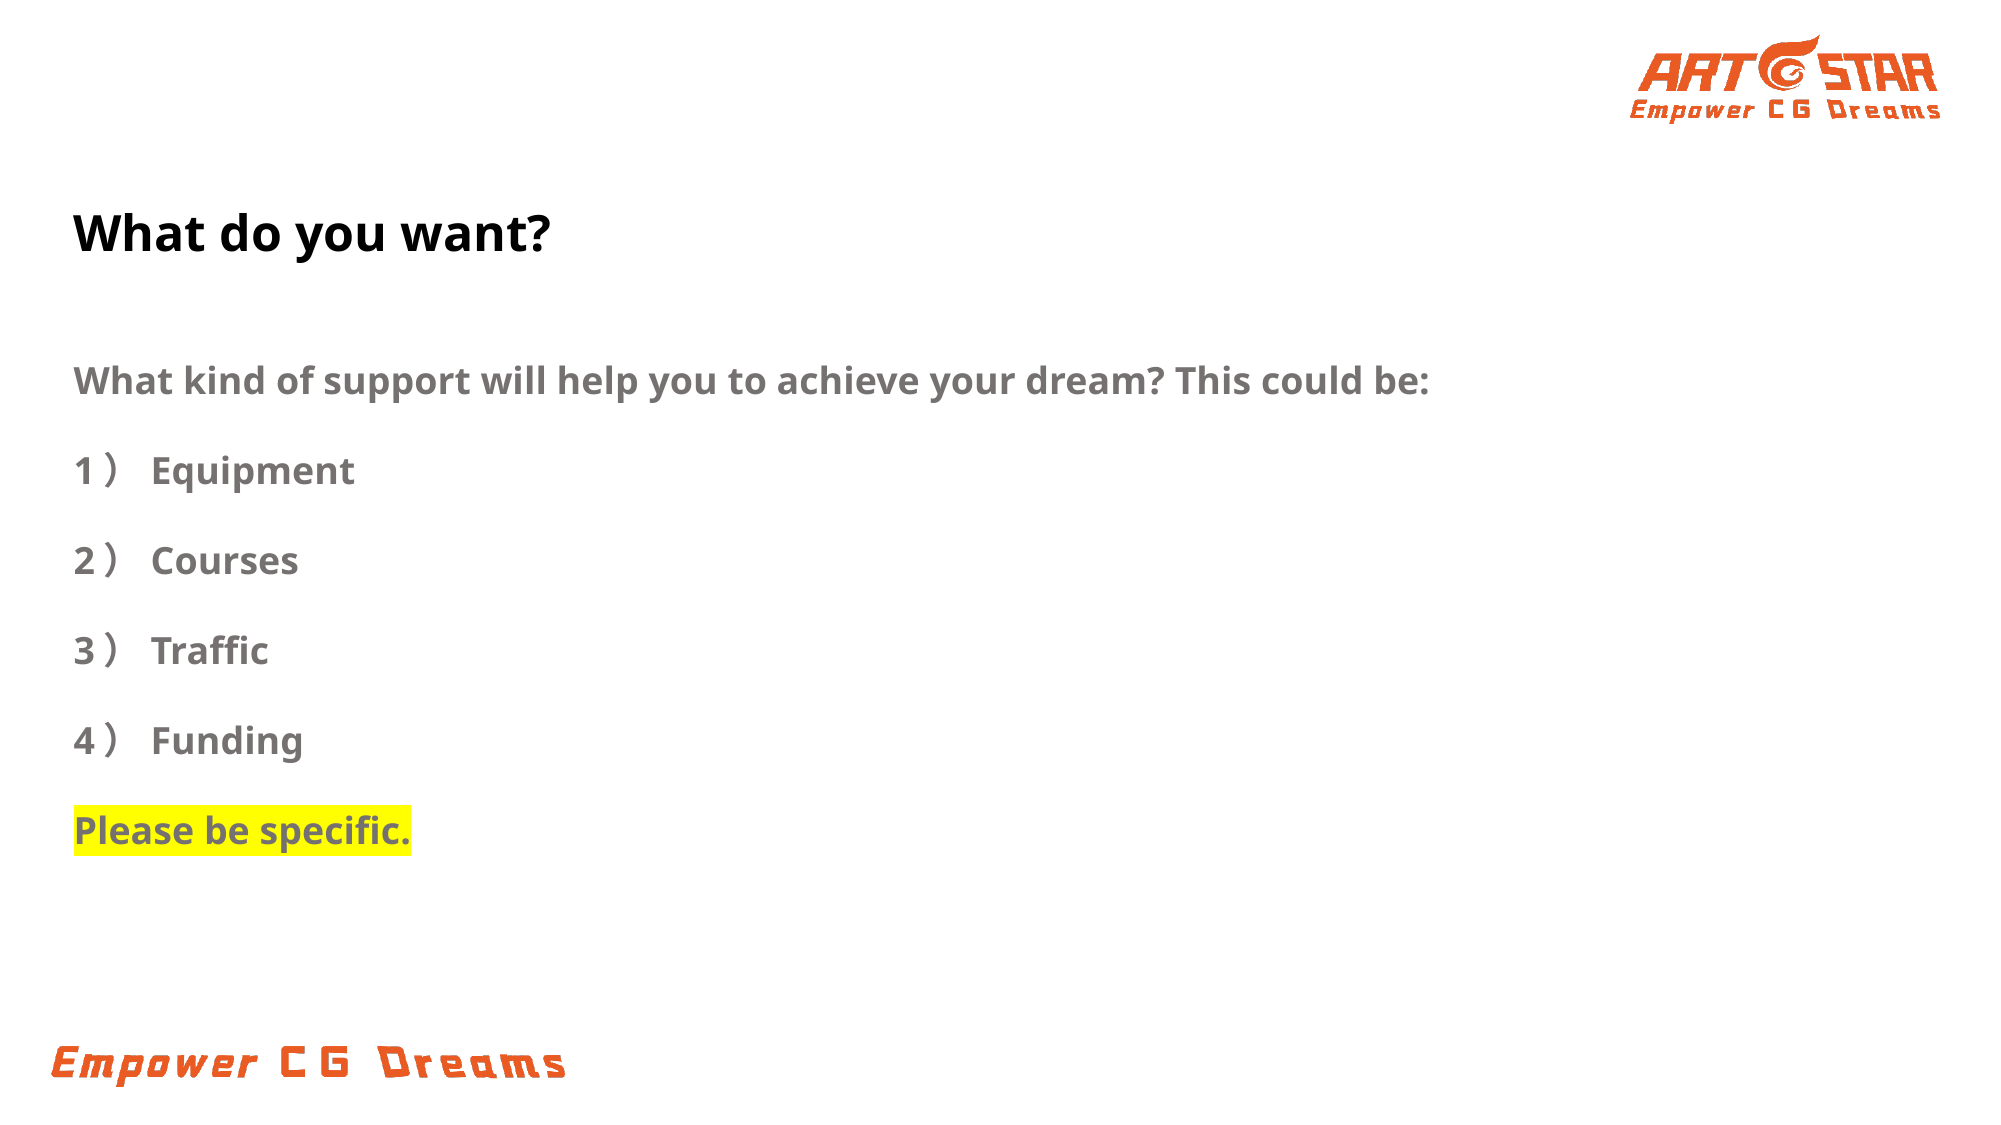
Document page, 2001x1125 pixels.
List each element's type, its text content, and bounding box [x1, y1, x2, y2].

picture [51, 1039, 565, 1087]
text_box What do you want? [58, 193, 1400, 269]
picture [1630, 34, 1940, 124]
text_box What kind of support will help you to achieve your dream? This could be: 1）Equipment 2）Courses 3）Traffic 4）Funding Please be specific. [58, 349, 1479, 860]
